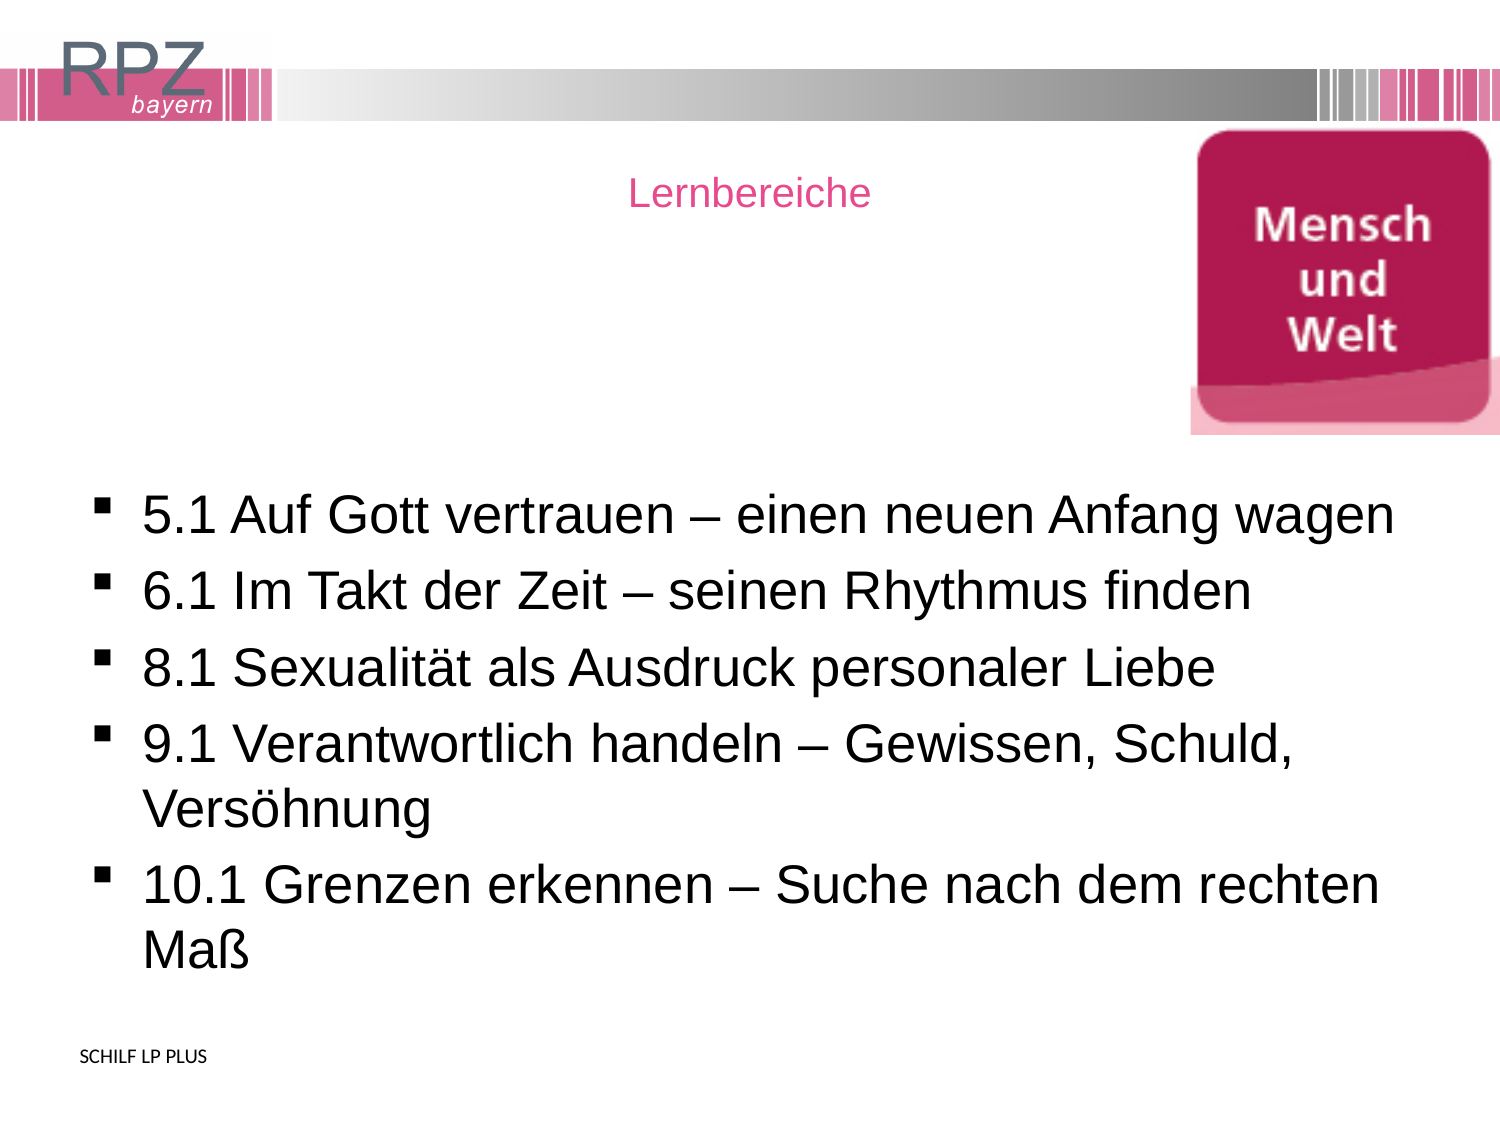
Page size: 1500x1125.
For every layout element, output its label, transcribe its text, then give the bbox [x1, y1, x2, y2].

title Lernbereiche [75, 149, 1185, 233]
picture [1319, 69, 1379, 121]
picture [1380, 69, 1439, 121]
picture [1190, 125, 1500, 435]
list 5.1 Auf Gott vertrauen – einen neuen Anfang wagen 6.1 Im Takt der Zeit – seinen Rhythmus finden 8.1 Sexualität als Ausdruck personaler Liebe 9.1 Verantwortlich handeln – Gewissen, Schuld, Versöhnung 10.1 Grenzen erkennen – Suche nach dem rechten Maß [75, 262, 1425, 1005]
picture [1443, 69, 1500, 121]
picture [0, 31, 272, 121]
